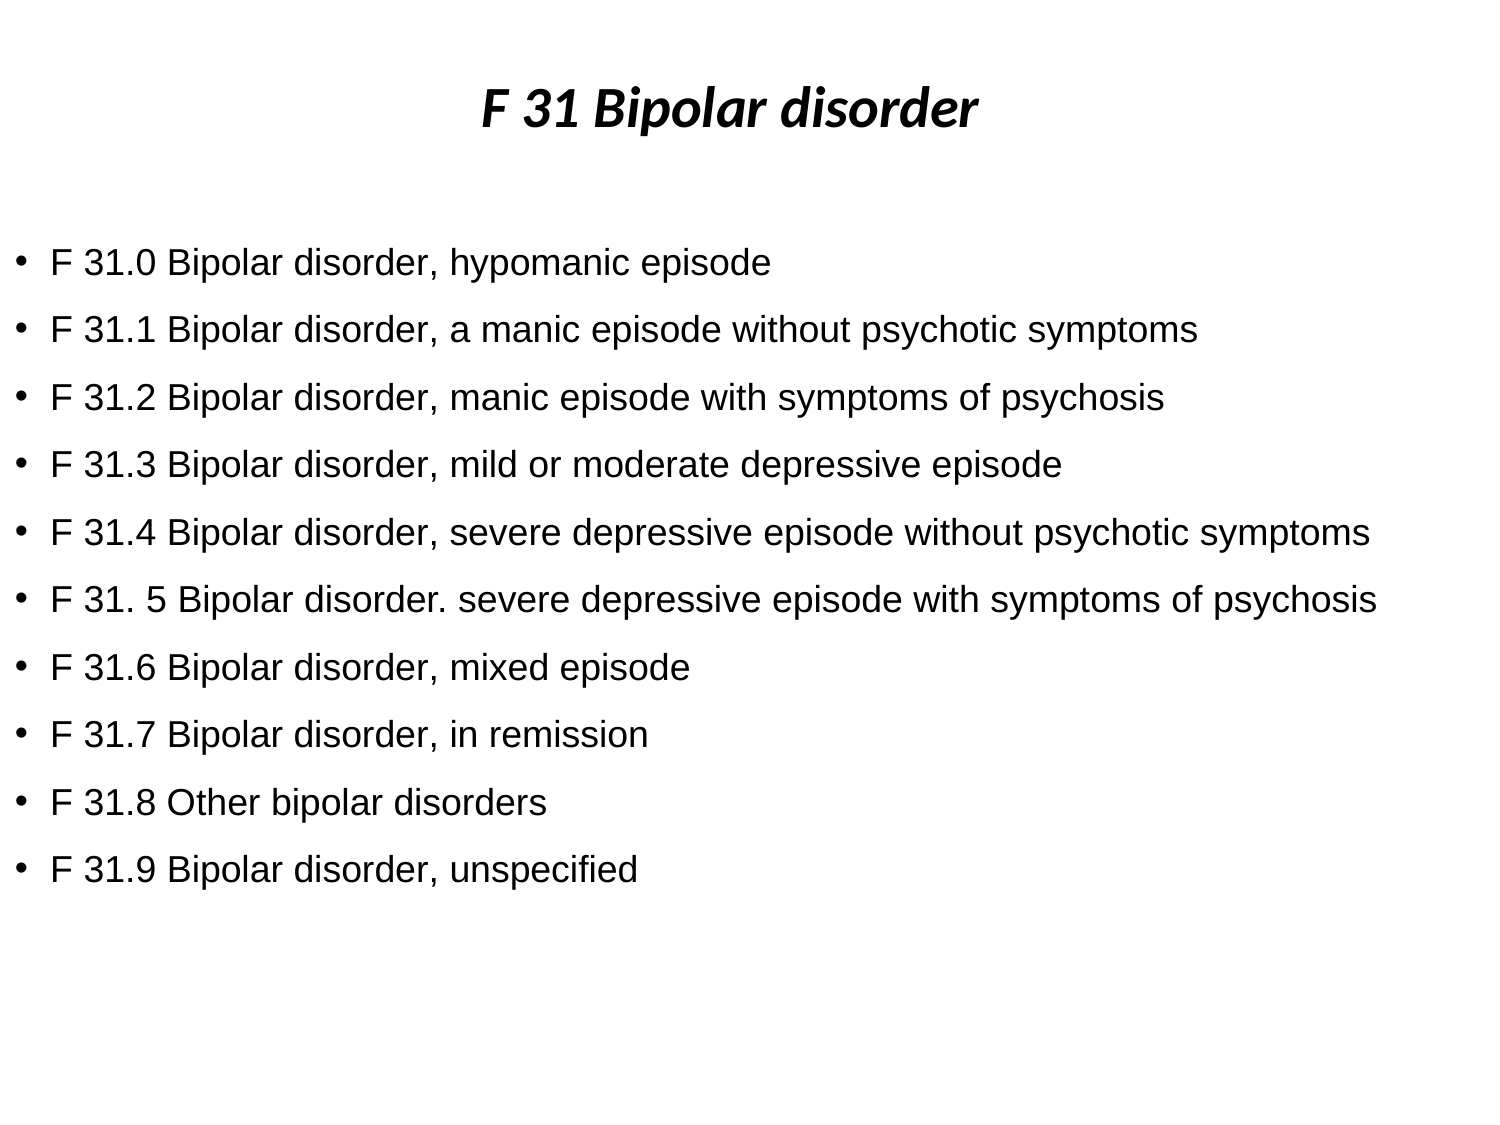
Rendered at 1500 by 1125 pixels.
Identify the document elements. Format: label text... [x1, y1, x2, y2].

title F 31 Bipolar disorder [64, 0, 1397, 208]
text_box F 31.0 Bipolar disorder, hypomanic episode F 31.1 Bipolar disorder, a manic episode without psychotic symptoms F 31.2 Bipolar disorder, manic episode with symptoms of psychosis F 31.3 Bipolar disorder, mild or moderate depressive episode F 31.4 Bipolar disorder, severe depressive episode without psychotic symptoms F 31. 5 Bipolar disorder. severe depressive episode with symptoms of psychosis F 31.6 Bipolar disorder, mixed episode F 31.7 Bipolar disorder, in remission F 31.8 Other bipolar disorders F 31.9 Bipolar disorder, unspecified [0, 208, 1500, 898]
